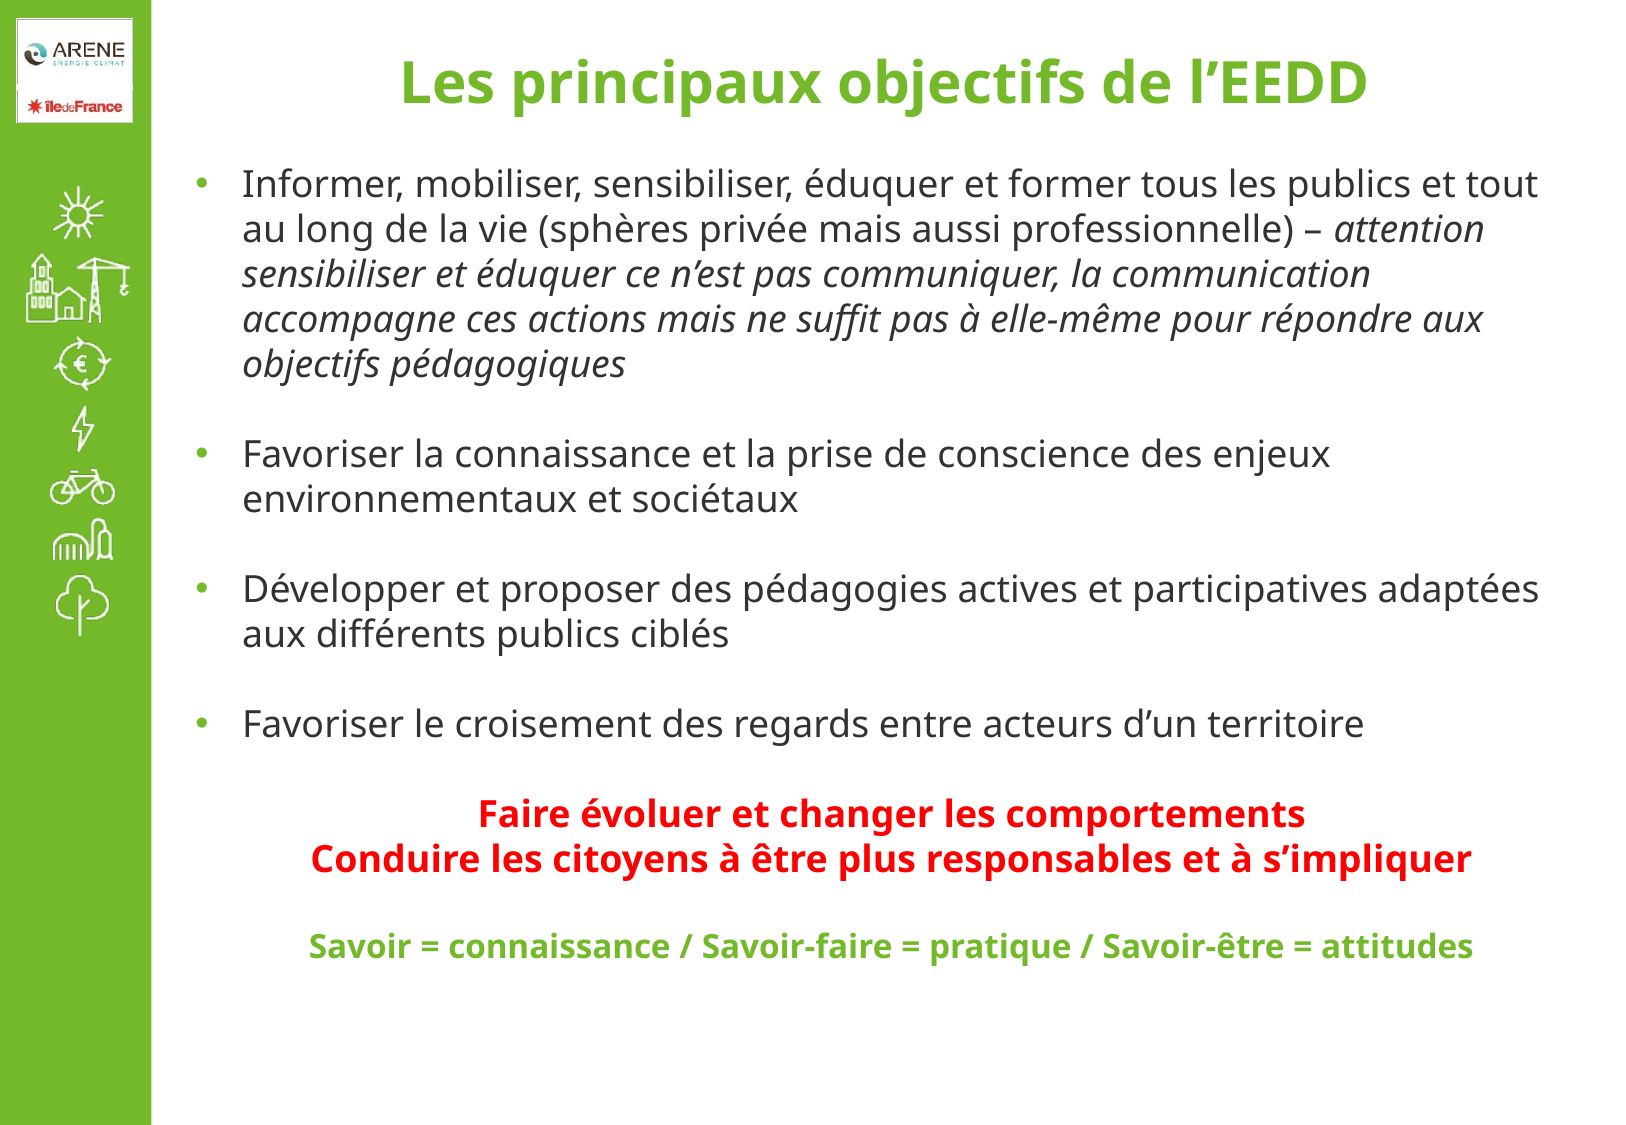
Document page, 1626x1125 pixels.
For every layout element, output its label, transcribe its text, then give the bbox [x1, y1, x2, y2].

picture [26, 186, 130, 636]
picture [16, 18, 133, 123]
text_box Les principaux objectifs de l’EEDD Informer, mobiliser, sensibiliser, éduquer et former tous les publics et tout au long de la vie (sphères privée mais aussi professionnelle) – attention sensibiliser et éduquer ce n’est pas communiquer, la communication accompagne ces actions mais ne suffit pas à elle-même pour répondre aux objectifs pédagogiques Favoriser la connaissance et la prise de conscience des enjeux environnementaux et sociétaux Développer et proposer des pédagogies actives et participatives adaptées aux différents publics ciblés Favoriser le croisement des regards entre acteurs d’un territoire Faire évoluer et changer les comportements Conduire les citoyens à être plus responsables et à s’impliquer Savoir = connaissance / Savoir-faire = pratique / Savoir-être = attitudes [180, 37, 1604, 1105]
